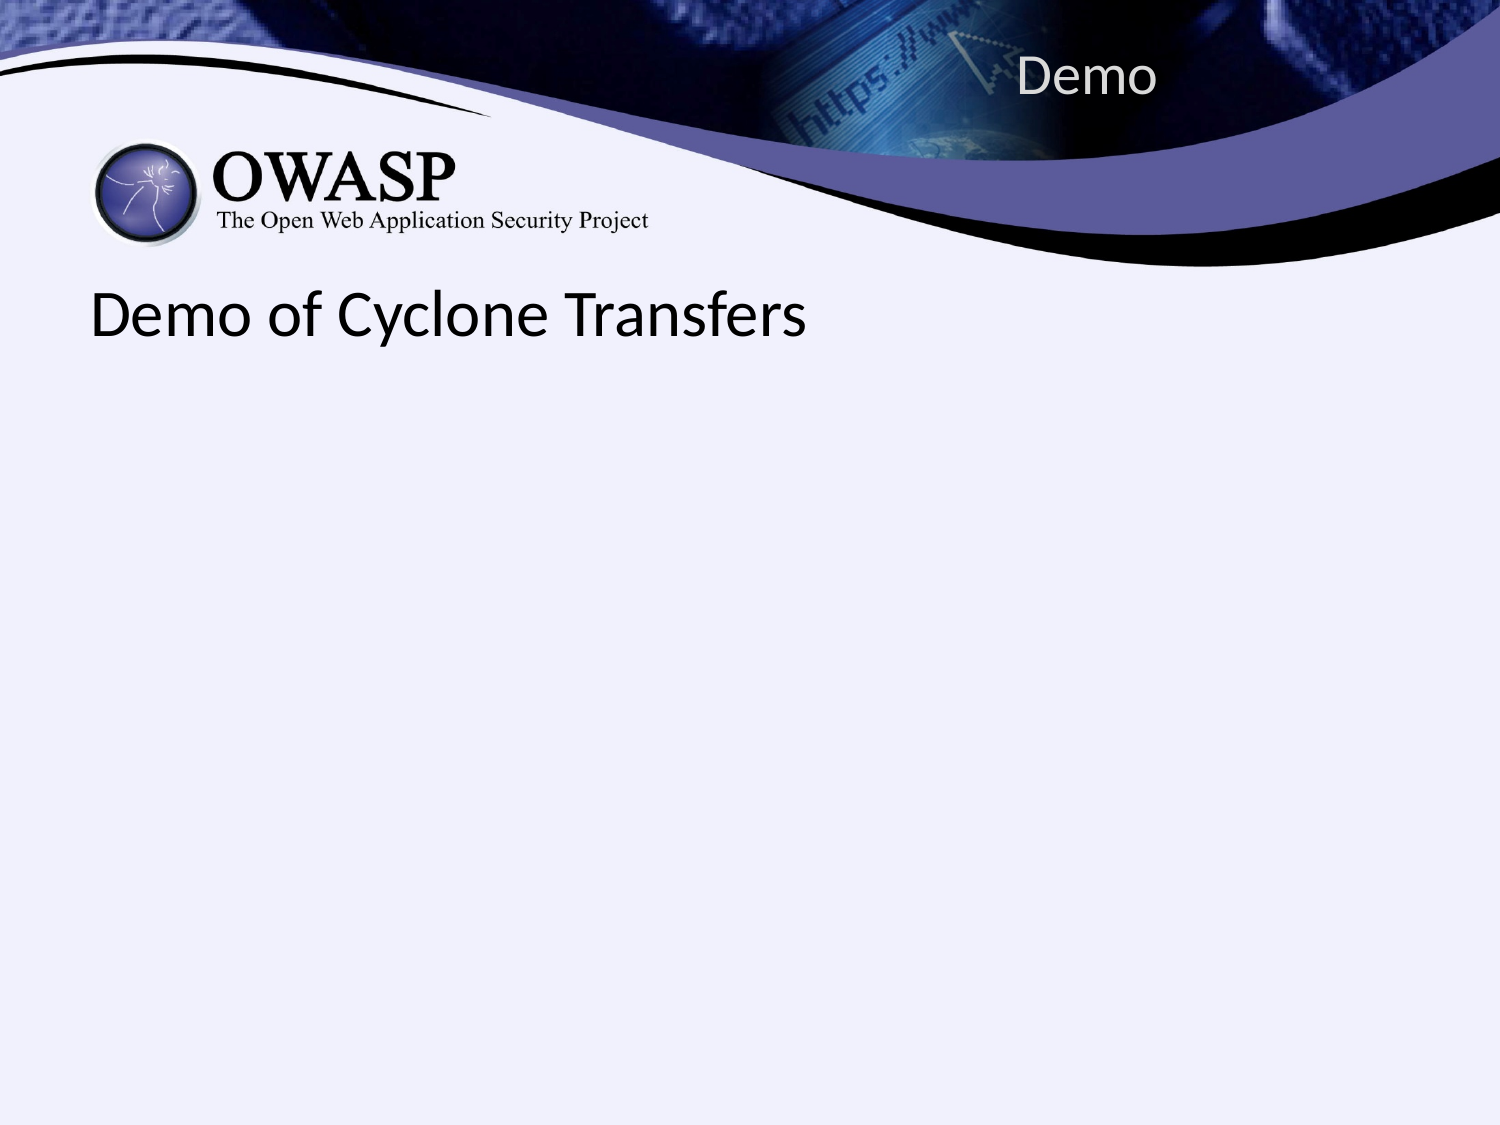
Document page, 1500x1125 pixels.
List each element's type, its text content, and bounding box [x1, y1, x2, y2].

list Demo of Cyclone Transfers [75, 262, 1425, 1005]
title Demo [699, 12, 1475, 130]
picture [0, 0, 1500, 1125]
